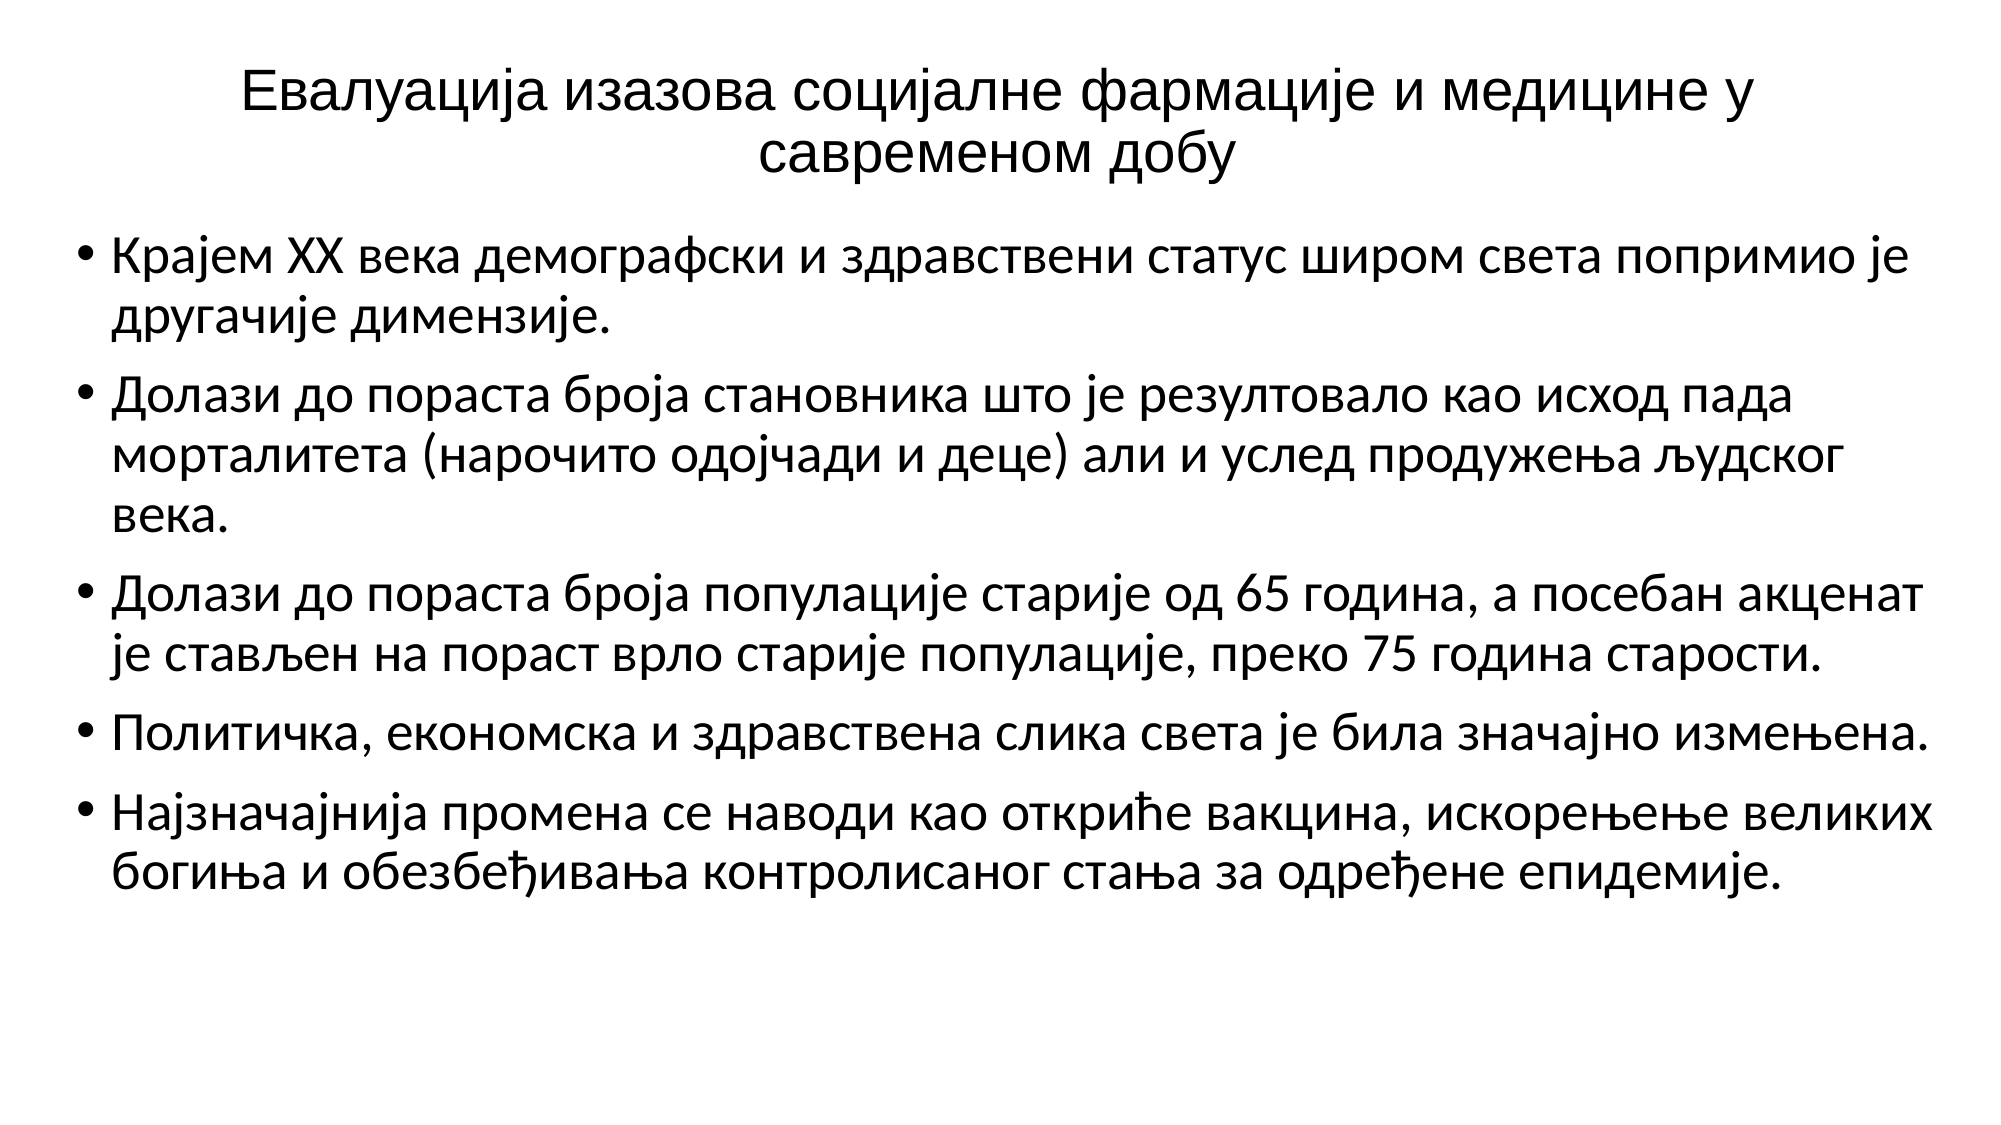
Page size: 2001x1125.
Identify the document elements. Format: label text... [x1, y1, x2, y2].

title Евалуација изазова социјалне фармације и медицине у савременом добу [135, 37, 1861, 208]
list Крајем XX века демографски и здравствени статус широм света попримио је другачије димензије. Долази до пораста броја становника што је резултовало као исход пада морталитета (нарочито одојчади и деце) али и услед продужења људског века. Долази до пораста броја популације старије од 65 година, а посебан акценат је стављен на пораст врло старије популације, преко 75 година старости. Политичка, економска и здравствена слика света је била значајно измењена. Најзначајнија промена се наводи као откриће вакцина, искорењењe великих богиња и обезбеђивања контролисаног стања за одређене епидемије. [61, 218, 1954, 1080]
